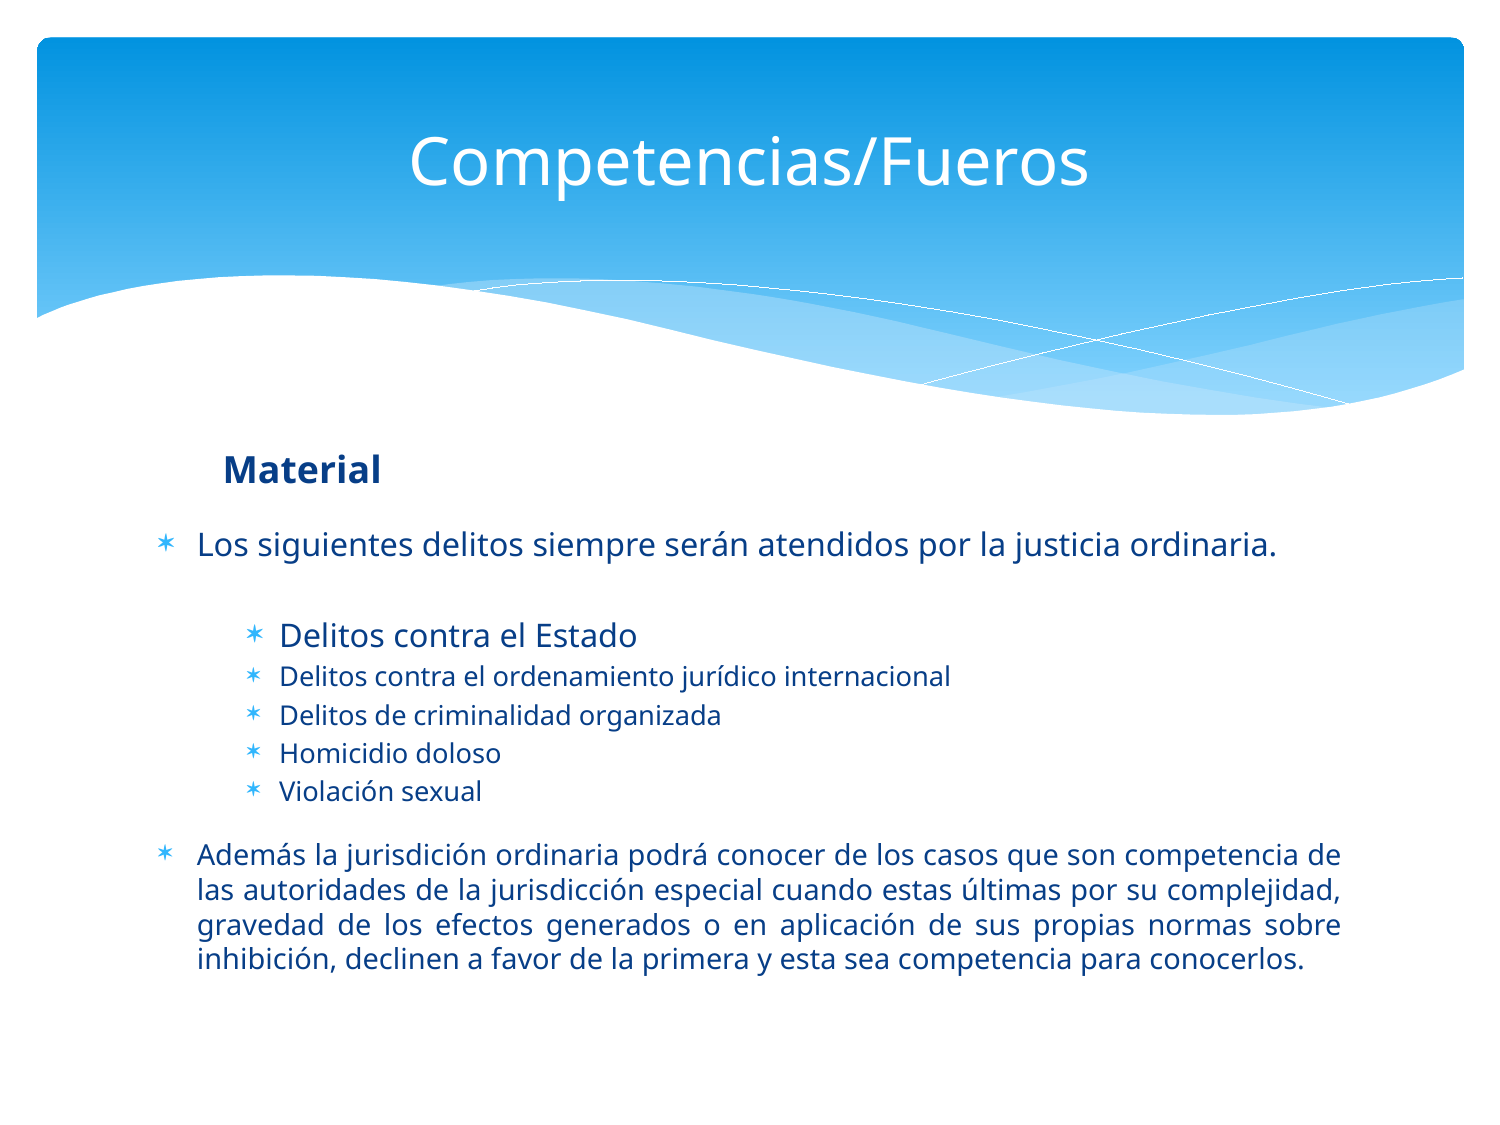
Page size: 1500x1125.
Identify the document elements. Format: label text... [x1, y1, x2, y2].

title Competencias/Fueros [75, 55, 1425, 261]
list Material Los siguientes delitos siempre serán atendidos por la justicia ordinaria. Delitos contra el Estado Delitos contra el ordenamiento jurídico internacional Delitos de criminalidad organizada Homicidio doloso Violación sexual Además la jurisdición ordinaria podrá conocer de los casos que son competencia de las autoridades de la jurisdicción especial cuando estas últimas por su complejidad, gravedad de los efectos generados o en aplicación de sus propias normas sobre inhibición, declinen a favor de la primera y esta sea competencia para conocerlos. [143, 438, 1359, 1005]
